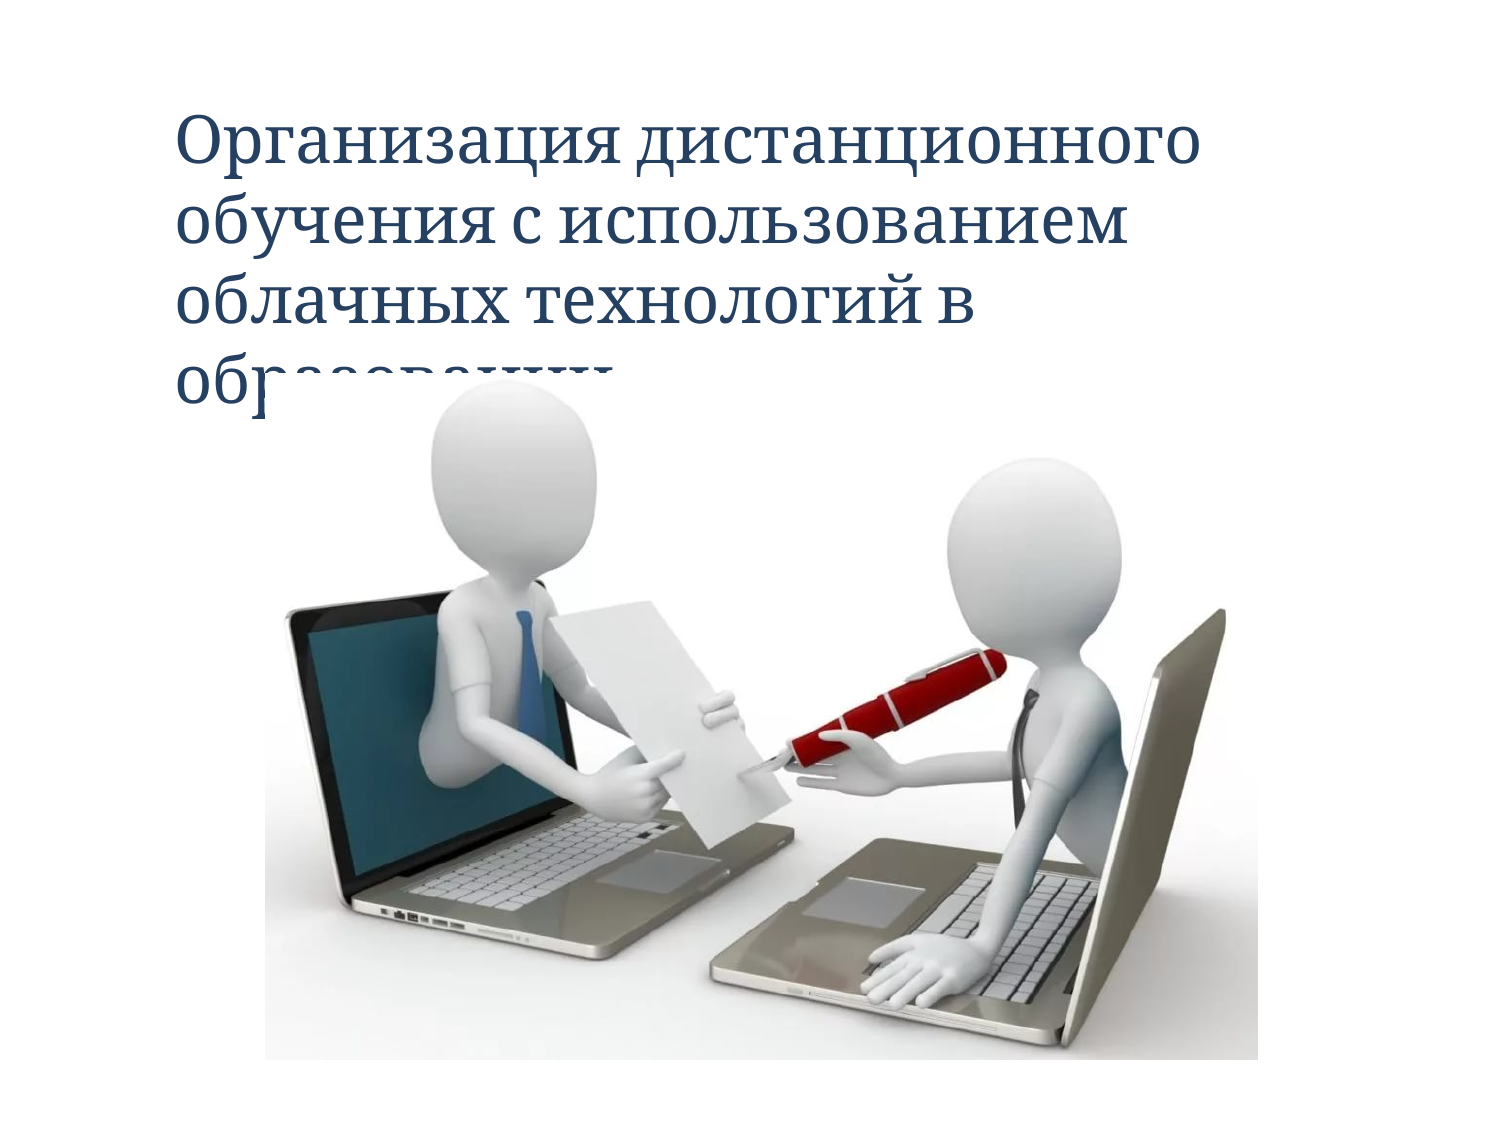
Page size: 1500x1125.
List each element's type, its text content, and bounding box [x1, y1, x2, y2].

picture [265, 373, 1259, 1060]
text_box Организация дистанционного обучения с использованием облачных технологий в образовании. [159, 89, 1353, 425]
